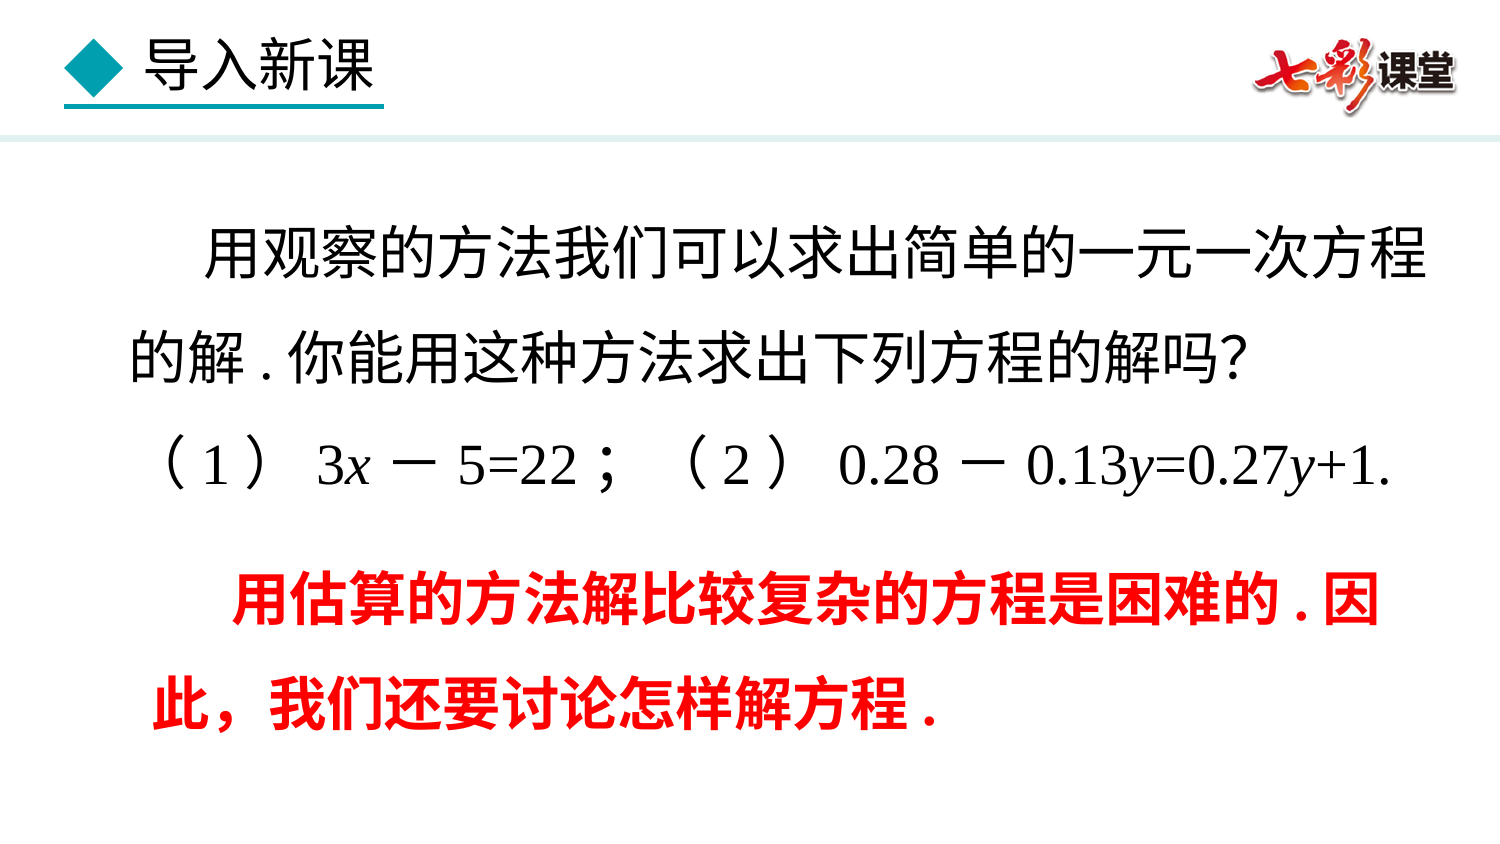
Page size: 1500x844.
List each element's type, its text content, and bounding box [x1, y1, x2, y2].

picture [1249, 32, 1461, 118]
text_box 用观察的方法我们可以求出简单的一元一次方程的解.你能用这种方法求出下列方程的解吗？ （1）3x－5=22；（2）0.28－0.13y=0.27y+1. [114, 173, 1468, 574]
text_box 用估算的方法解比较复杂的方程是困难的.因此，我们还要讨论怎样解方程. [136, 519, 1445, 745]
